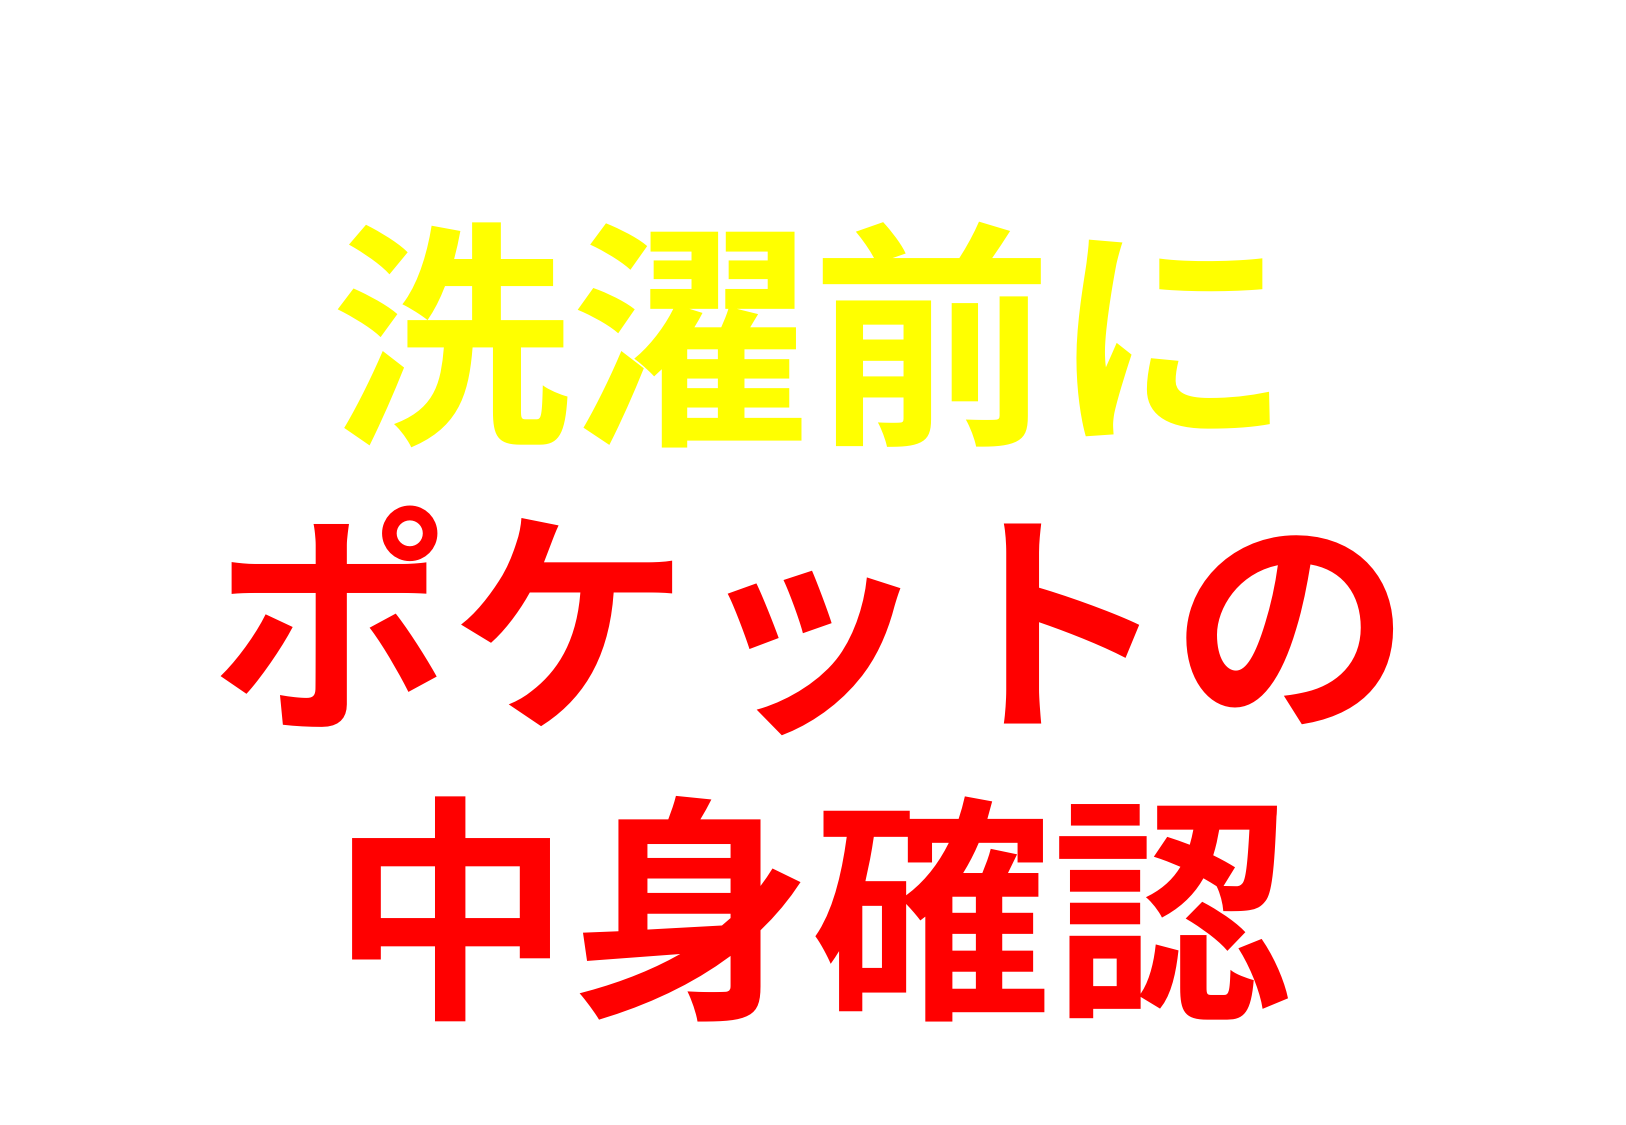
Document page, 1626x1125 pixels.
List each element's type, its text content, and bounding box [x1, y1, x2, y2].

text_box 洗濯前に ポケットの 中身確認 [0, 178, 1625, 1057]
